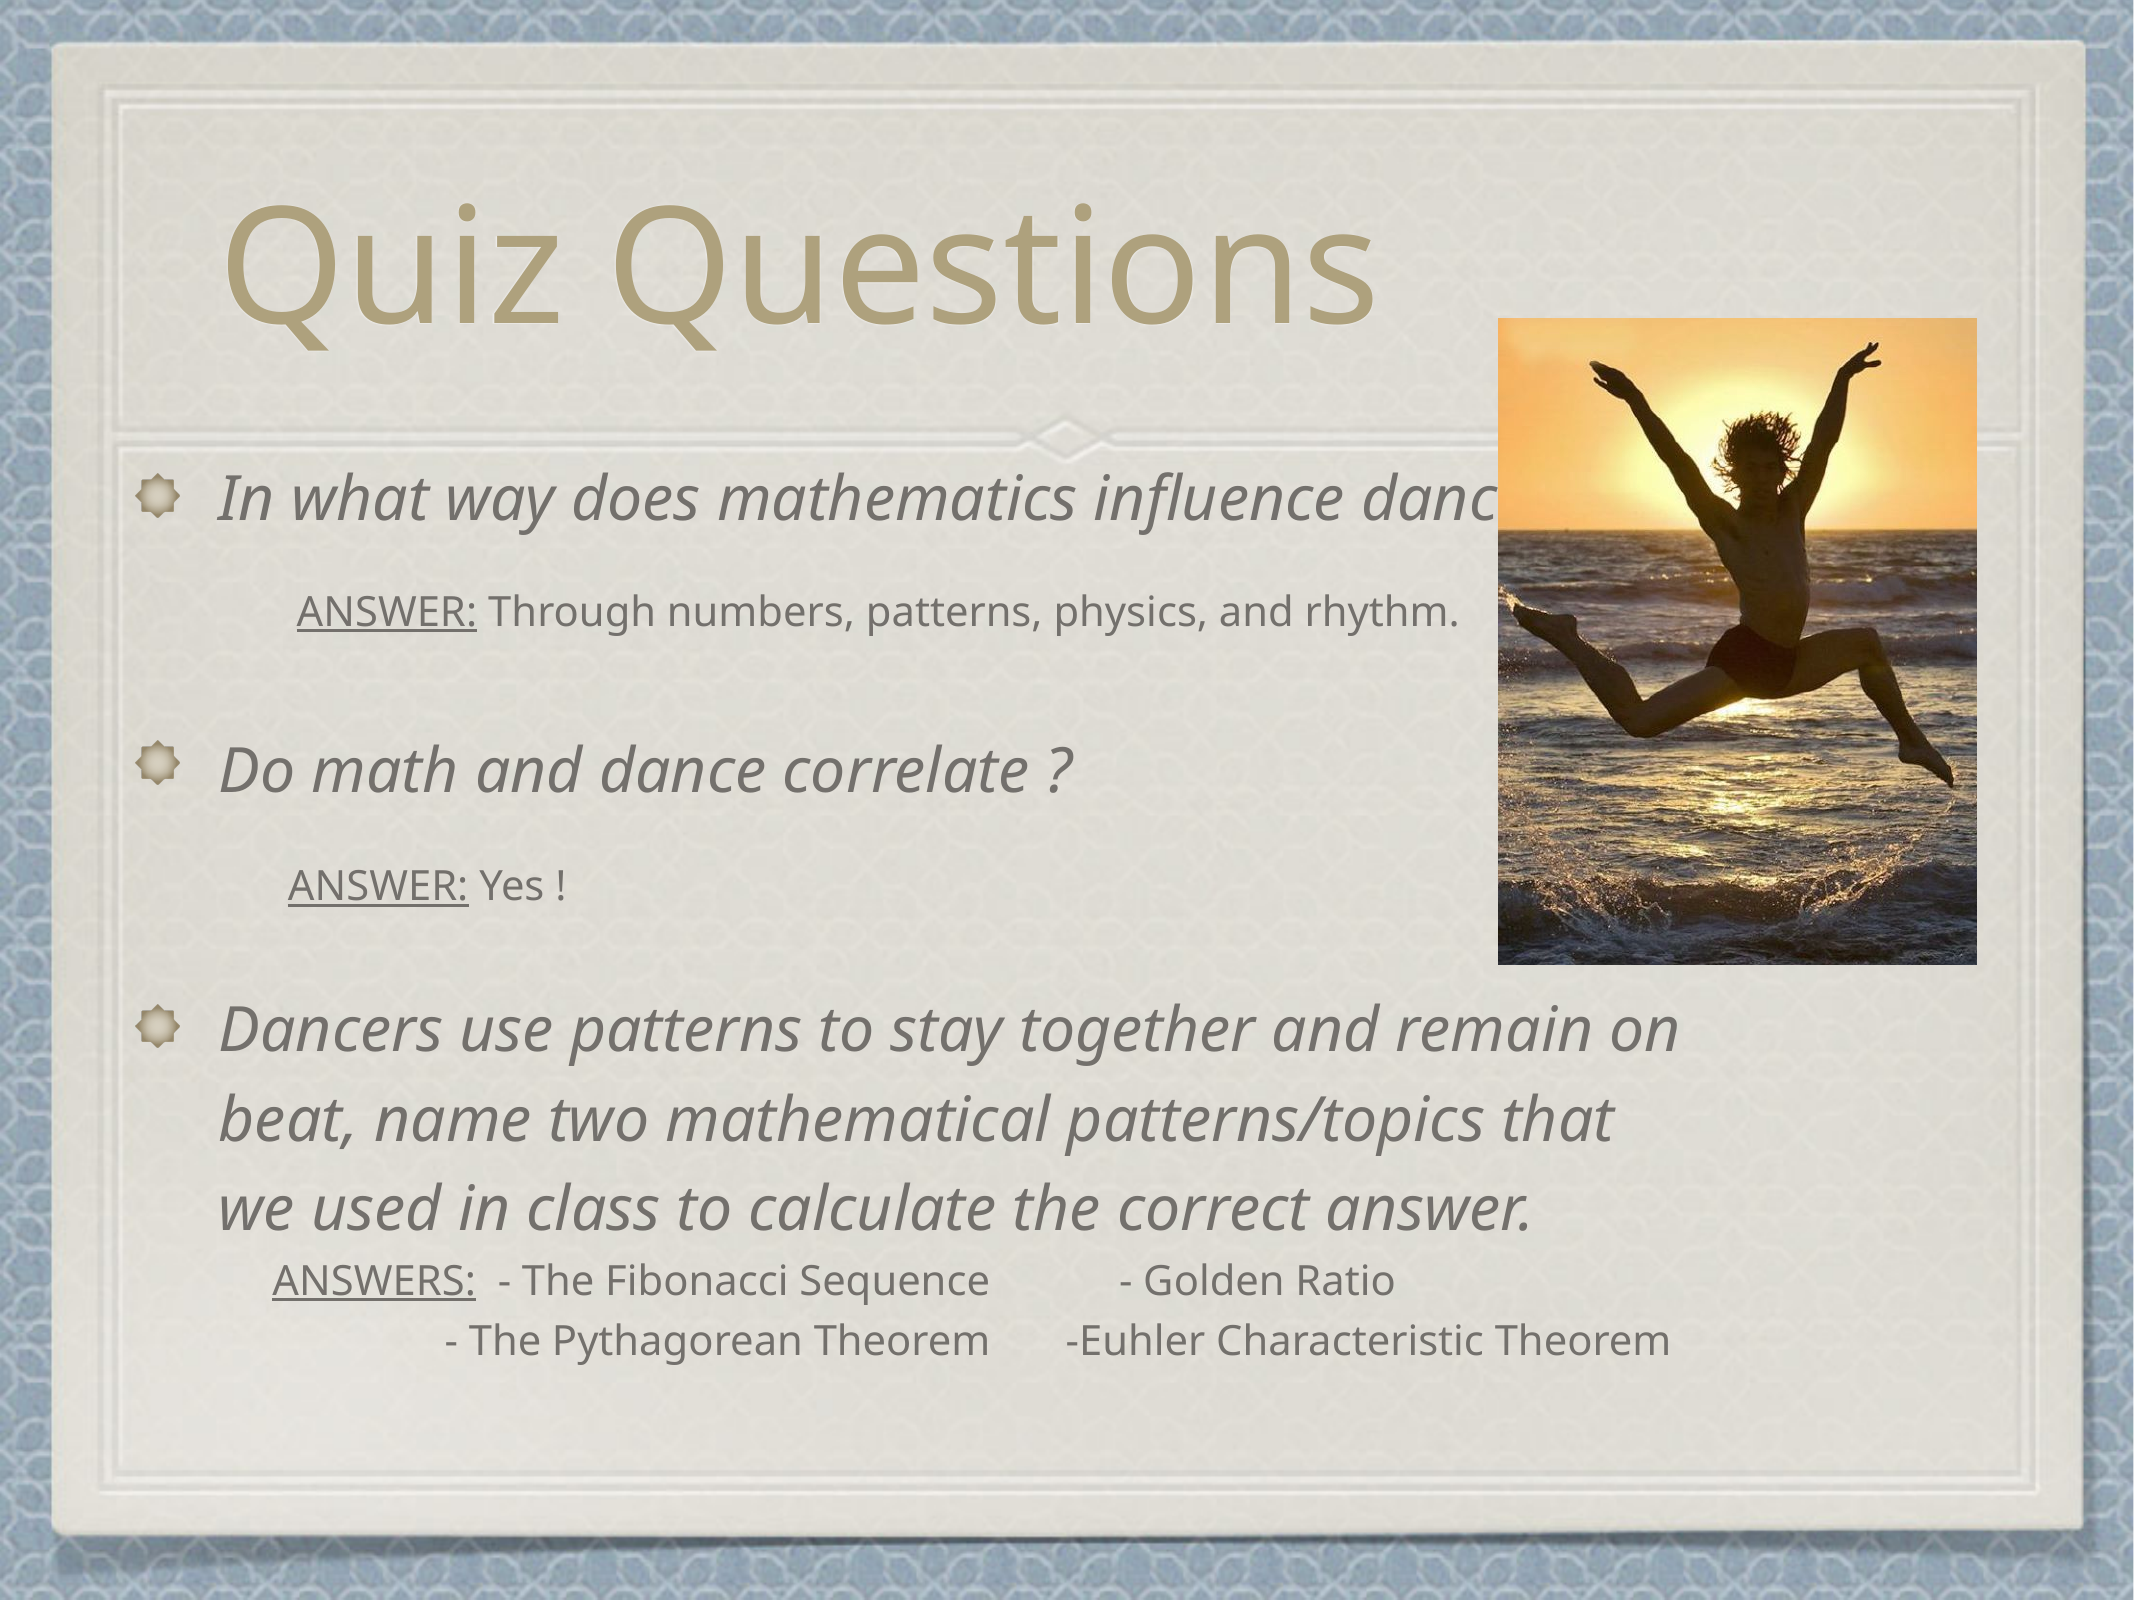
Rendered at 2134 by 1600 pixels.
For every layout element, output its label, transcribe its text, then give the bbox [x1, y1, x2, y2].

picture [0, 0, 2134, 1600]
list In what way does mathematics influence dance ? ANSWER: Through numbers, patterns, physics, and rhythm. Do math and dance correlate ? ANSWER: Yes ! Dancers use patterns to stay together and remain on beat, name two mathematical patterns/topics that we used in class to calculate the correct answer. ANSWERS: - The Fibonacci Sequence - Golden Ratio - The Pythagorean Theorem -Euhler Characteristic Theorem [126, 418, 1705, 1497]
title Quiz Questions [0, 122, 1659, 395]
